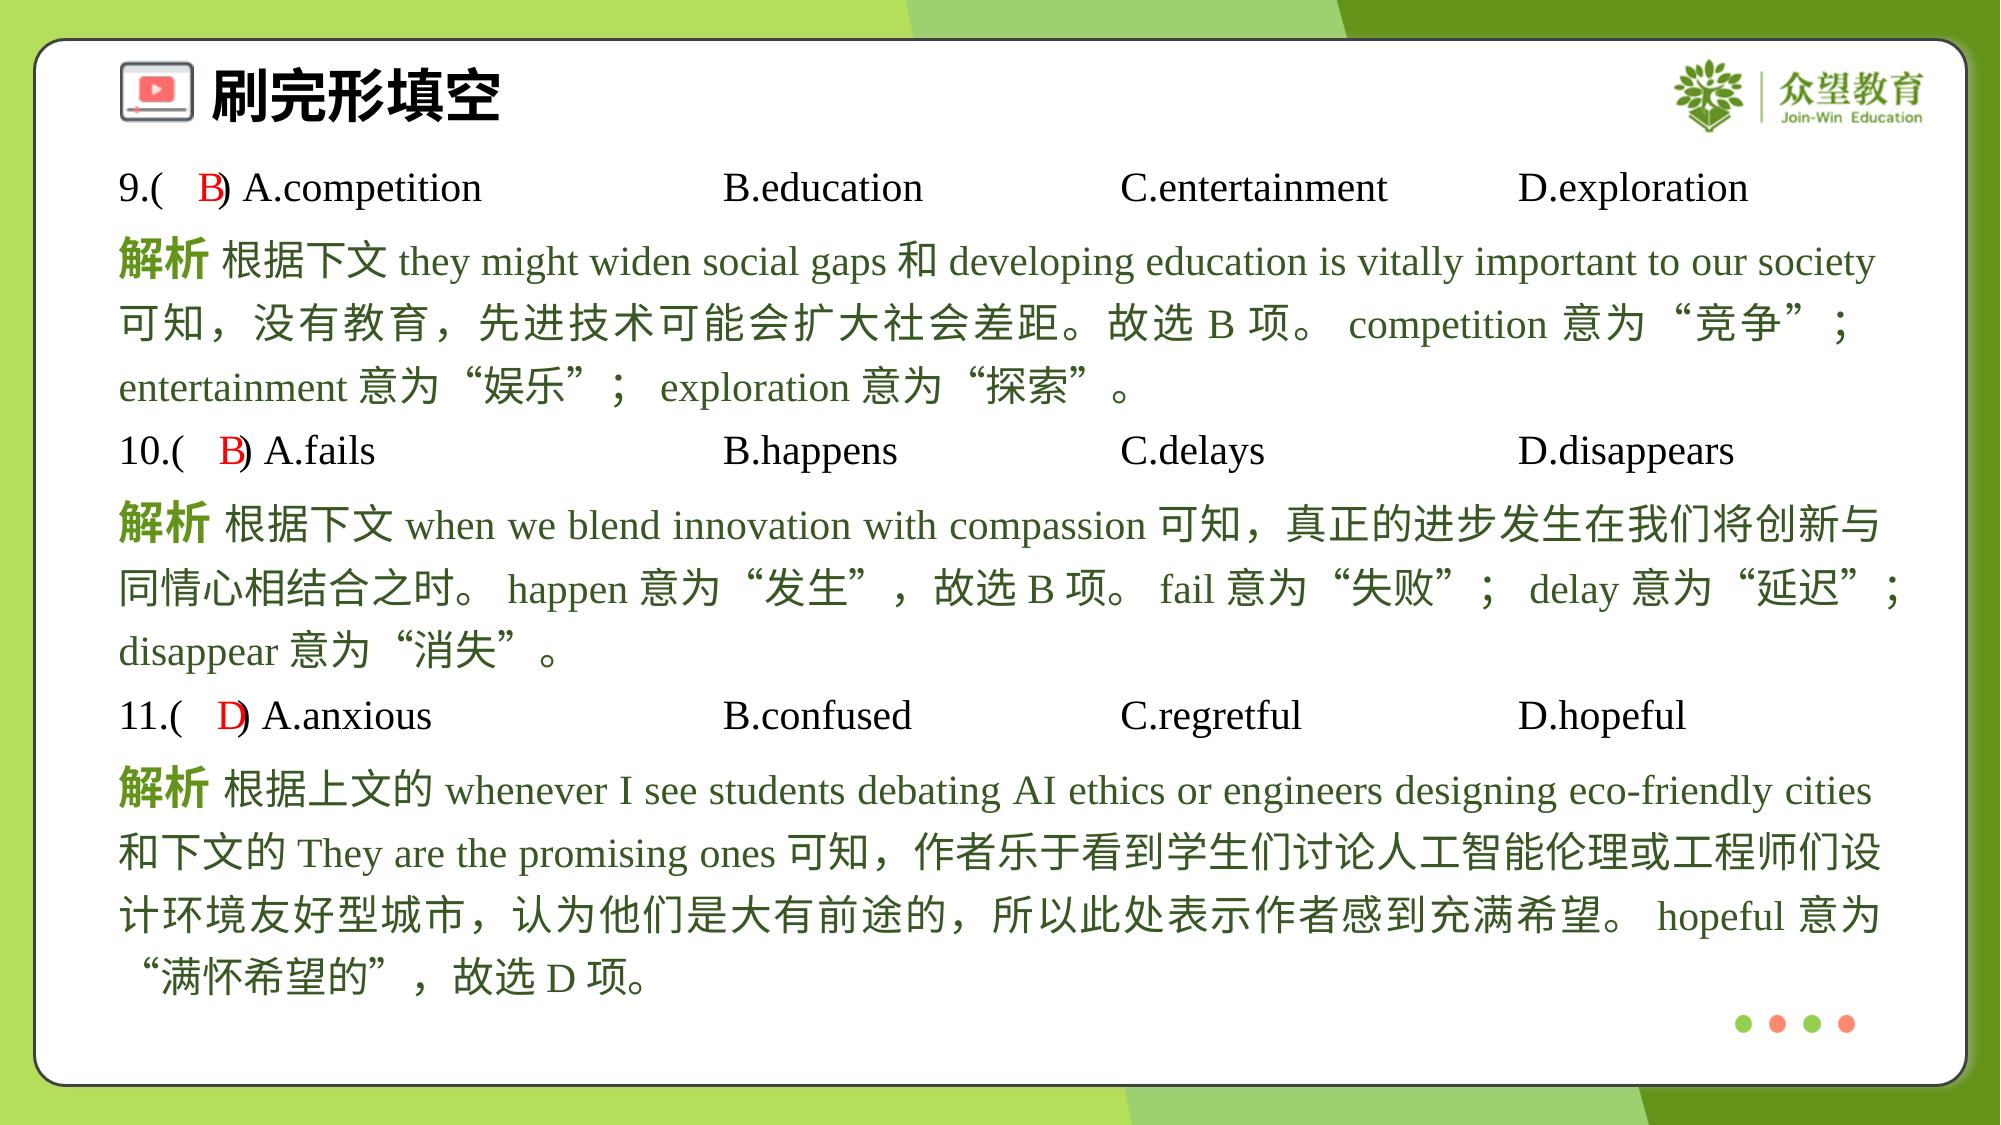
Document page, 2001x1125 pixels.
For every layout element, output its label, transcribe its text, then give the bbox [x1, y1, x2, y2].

text_box 9.( ) A.competition B.education C.entertainment D.exploration [231, 146, 1883, 204]
text_box 10.( ) A.fails B.happens C.delays D.disappears [252, 410, 1883, 468]
text_box B [213, 410, 252, 469]
text_box 9.( ) A.competition B.education C.entertainment D.exploration [118, 146, 192, 204]
picture [0, 0, 2000, 1125]
text_box 解析 根据上文的whenever I see students debating AI ethics or engineers designing eco-friendly cities和下文的They are the promising ones可知，作者乐于看到学生们讨论人工智能伦理或工程师们设计环境友好型城市，认为他们是大有前途的，所以此处表示作者感到充满希望。hopeful意为“满怀希望的”，故选D项。 [118, 744, 1883, 997]
text_box 解析 根据下文when we blend innovation with compassion可知，真正的进步发生在我们将创新与同情心相结合之时。happen意为“发生”，故选B项。fail意为“失败”；delay意为“延迟”；disappear意为“消失”。 [118, 480, 1883, 670]
text_box 11.( ) A.anxious B.confused C.regretful D.hopeful [118, 675, 212, 733]
text_box B [192, 146, 231, 205]
text_box D [212, 675, 252, 733]
text_box 解析 根据下文they might widen social gaps和developing education is vitally important to our society可知，没有教育，先进技术可能会扩大社会差距。故选B项。competition意为“竞争”；entertainment意为“娱乐”；exploration意为“探索”。 [118, 215, 1883, 405]
text_box 10.( ) A.fails B.happens C.delays D.disappears [118, 410, 213, 468]
text_box 11.( ) A.anxious B.confused C.regretful D.hopeful [252, 675, 1883, 733]
